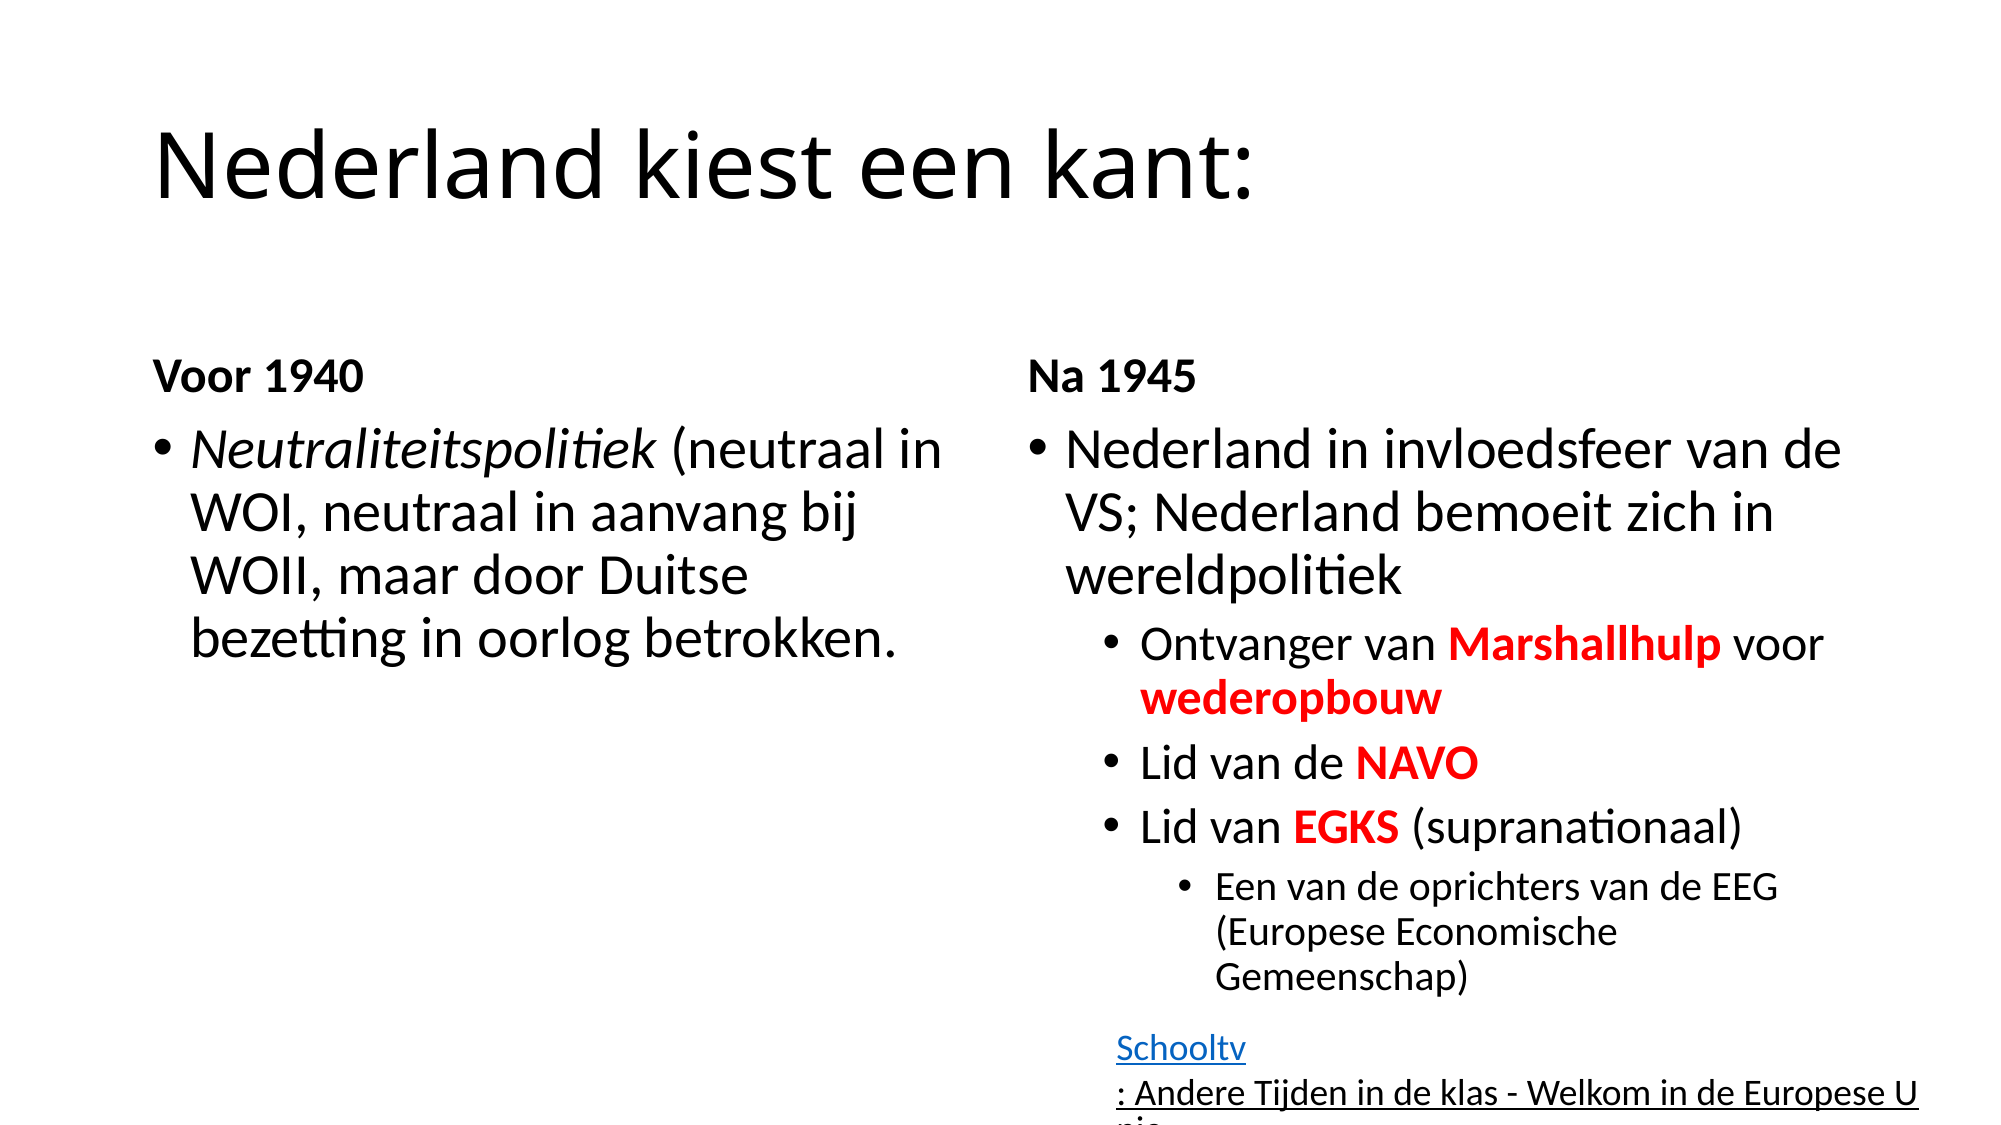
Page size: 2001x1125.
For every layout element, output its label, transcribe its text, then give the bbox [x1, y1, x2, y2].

list Neutraliteitspolitiek (neutraal in WOI, neutraal in aanvang bij WOII, maar door Duitse bezetting in oorlog betrokken. [137, 410, 984, 1016]
title Nederland kiest een kant: [137, 59, 1863, 278]
list Nederland in invloedsfeer van de VS; Nederland bemoeit zich in wereldpolitiek Ontvanger van Marshallhulp voor wederopbouw Lid van de NAVO Lid van EGKS (supranationaal) Een van de oprichters van de EEG (Europese Economische Gemeenschap) [1012, 410, 1863, 1016]
list Na 1945 [1012, 275, 1863, 410]
text_box Schooltv: Andere Tijden in de klas - Welkom in de Europese Unie (8:01) [1101, 1015, 1953, 1125]
list Voor 1940 [137, 275, 984, 410]
